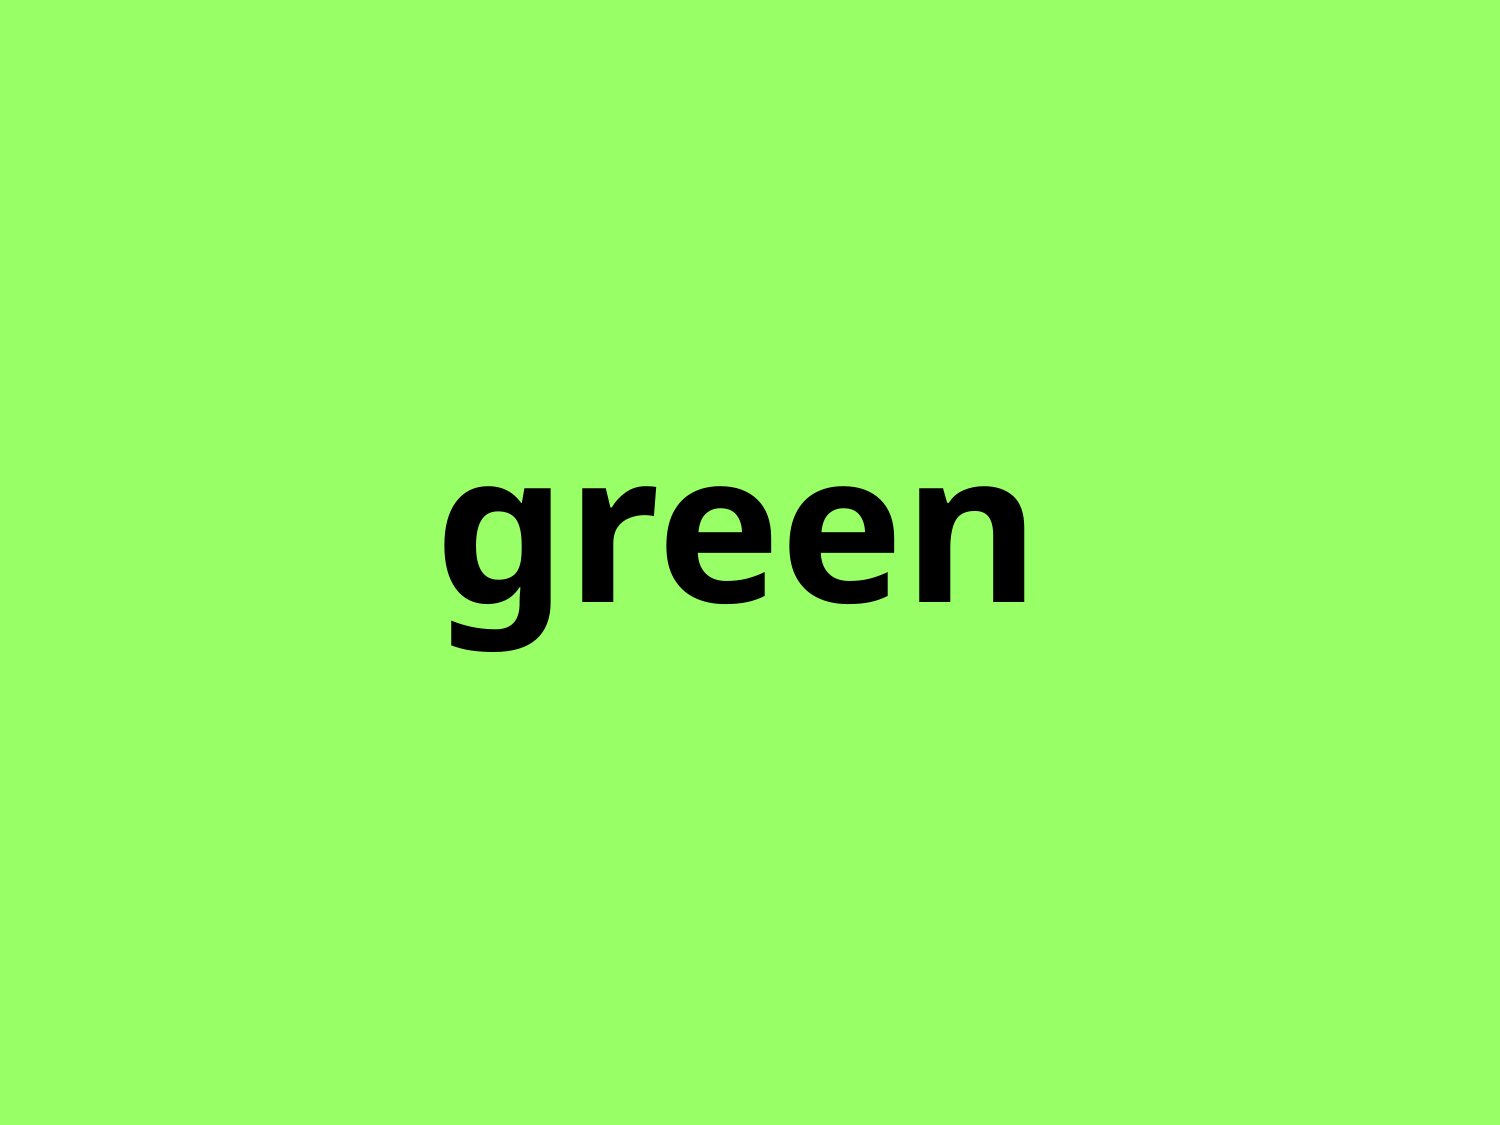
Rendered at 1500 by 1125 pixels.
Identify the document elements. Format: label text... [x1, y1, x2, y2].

title green [99, 424, 1376, 613]
